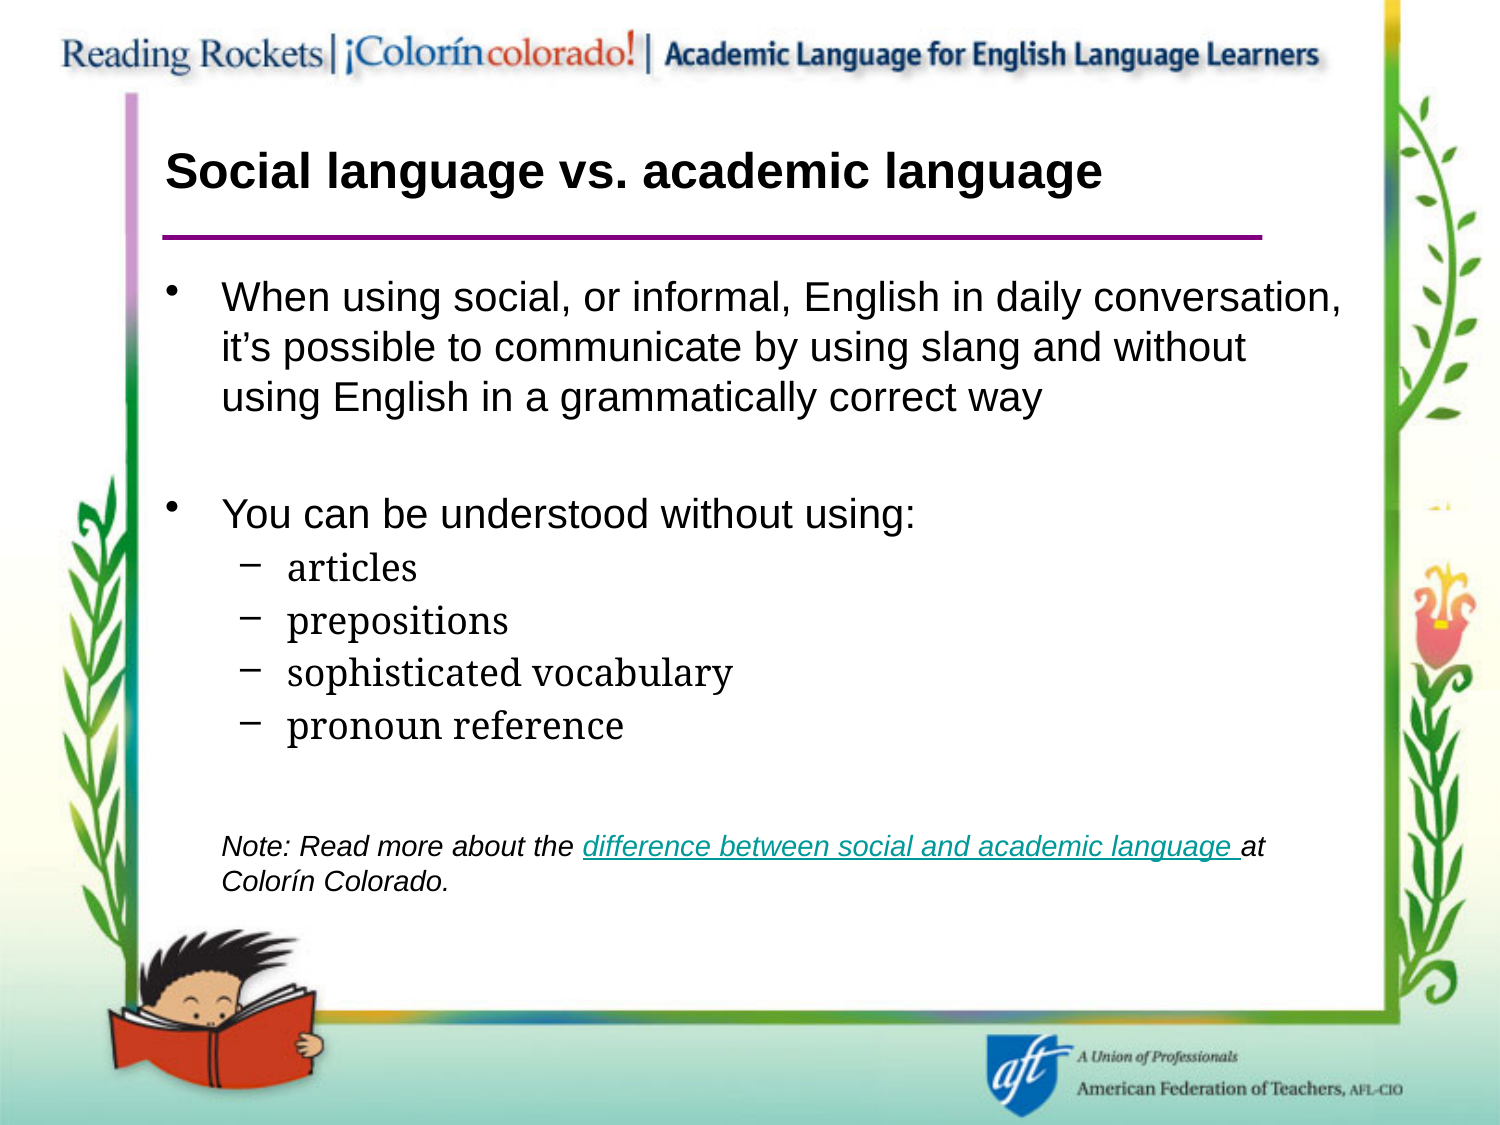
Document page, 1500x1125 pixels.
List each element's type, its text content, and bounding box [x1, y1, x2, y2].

list When using social, or informal, English in daily conversation, it’s possible to communicate by using slang and without using English in a grammatically correct way You can be understood without using: articles prepositions sophisticated vocabulary pronoun reference Note: Read more about the difference between social and academic language at Colorín Colorado. [149, 262, 1364, 1006]
title Social language vs. academic language [149, 74, 1376, 263]
picture [0, 0, 1500, 1125]
